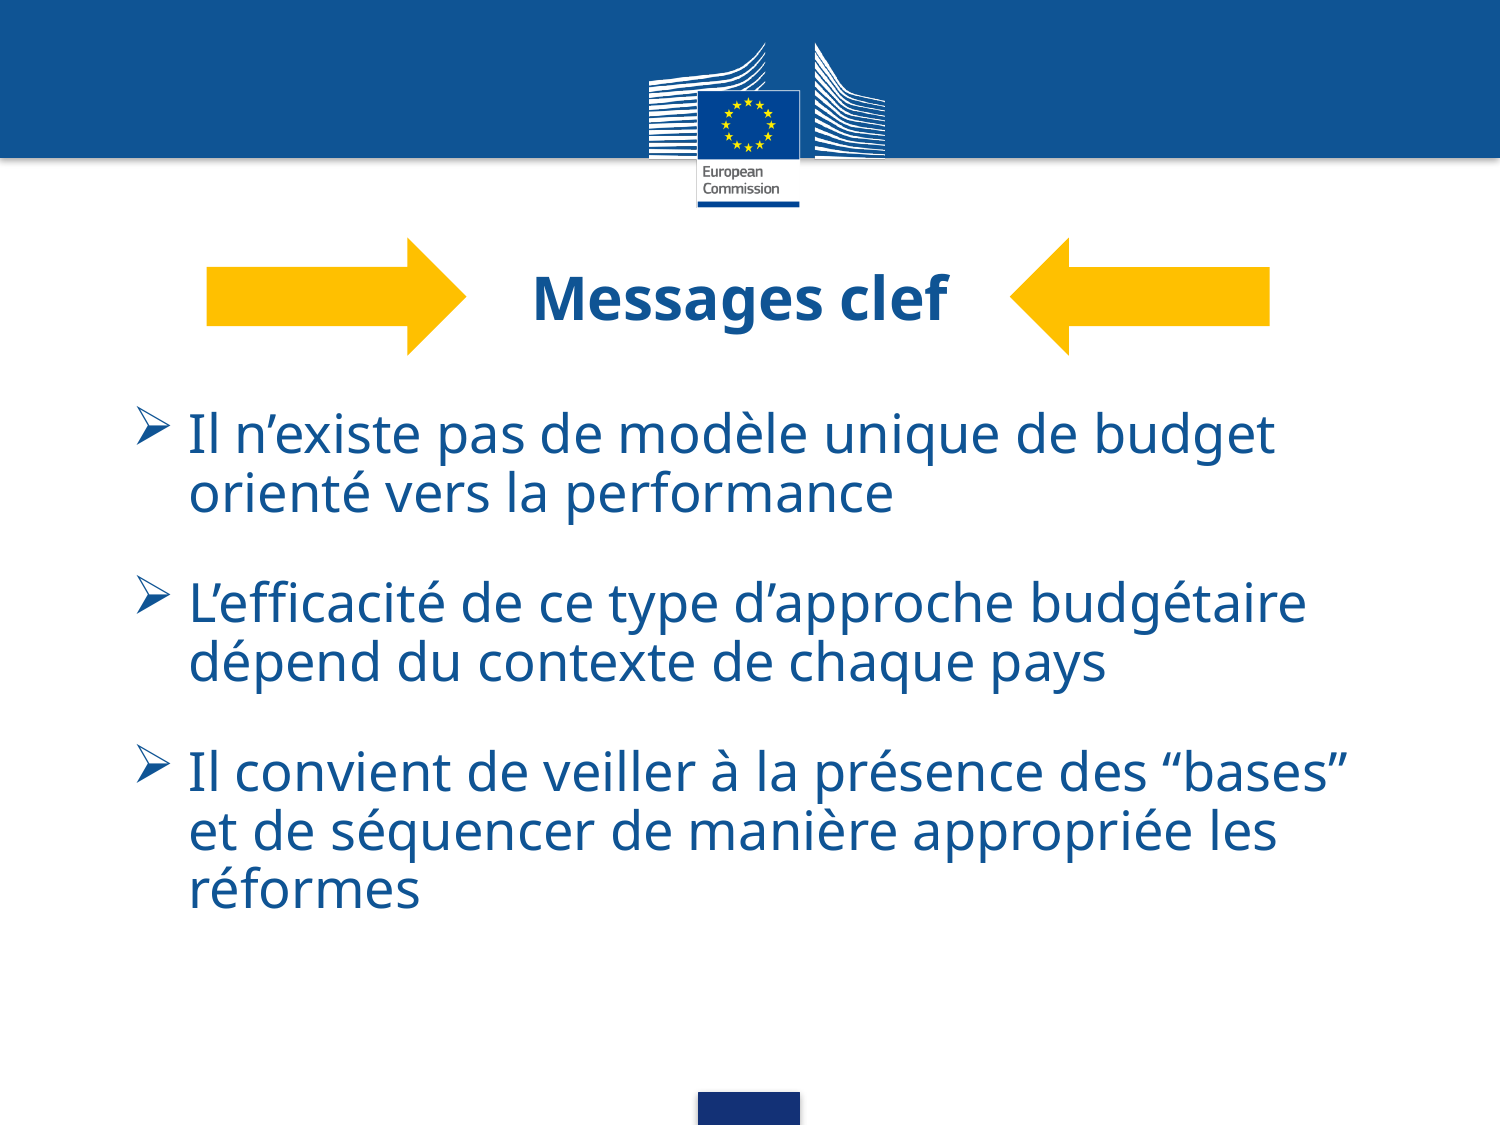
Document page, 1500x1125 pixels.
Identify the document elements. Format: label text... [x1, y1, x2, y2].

list Il n’existe pas de modèle unique de budget orienté vers la performance L’efficacité de ce type d’approche budgétaire dépend du contexte de chaque pays Il convient de veiller à la présence des “bases” et de séquencer de manière appropriée les réformes [116, 398, 1397, 997]
text_box [1009, 237, 1270, 356]
title Messages clef [64, 219, 1416, 374]
text_box [206, 237, 467, 356]
picture [649, 42, 885, 208]
